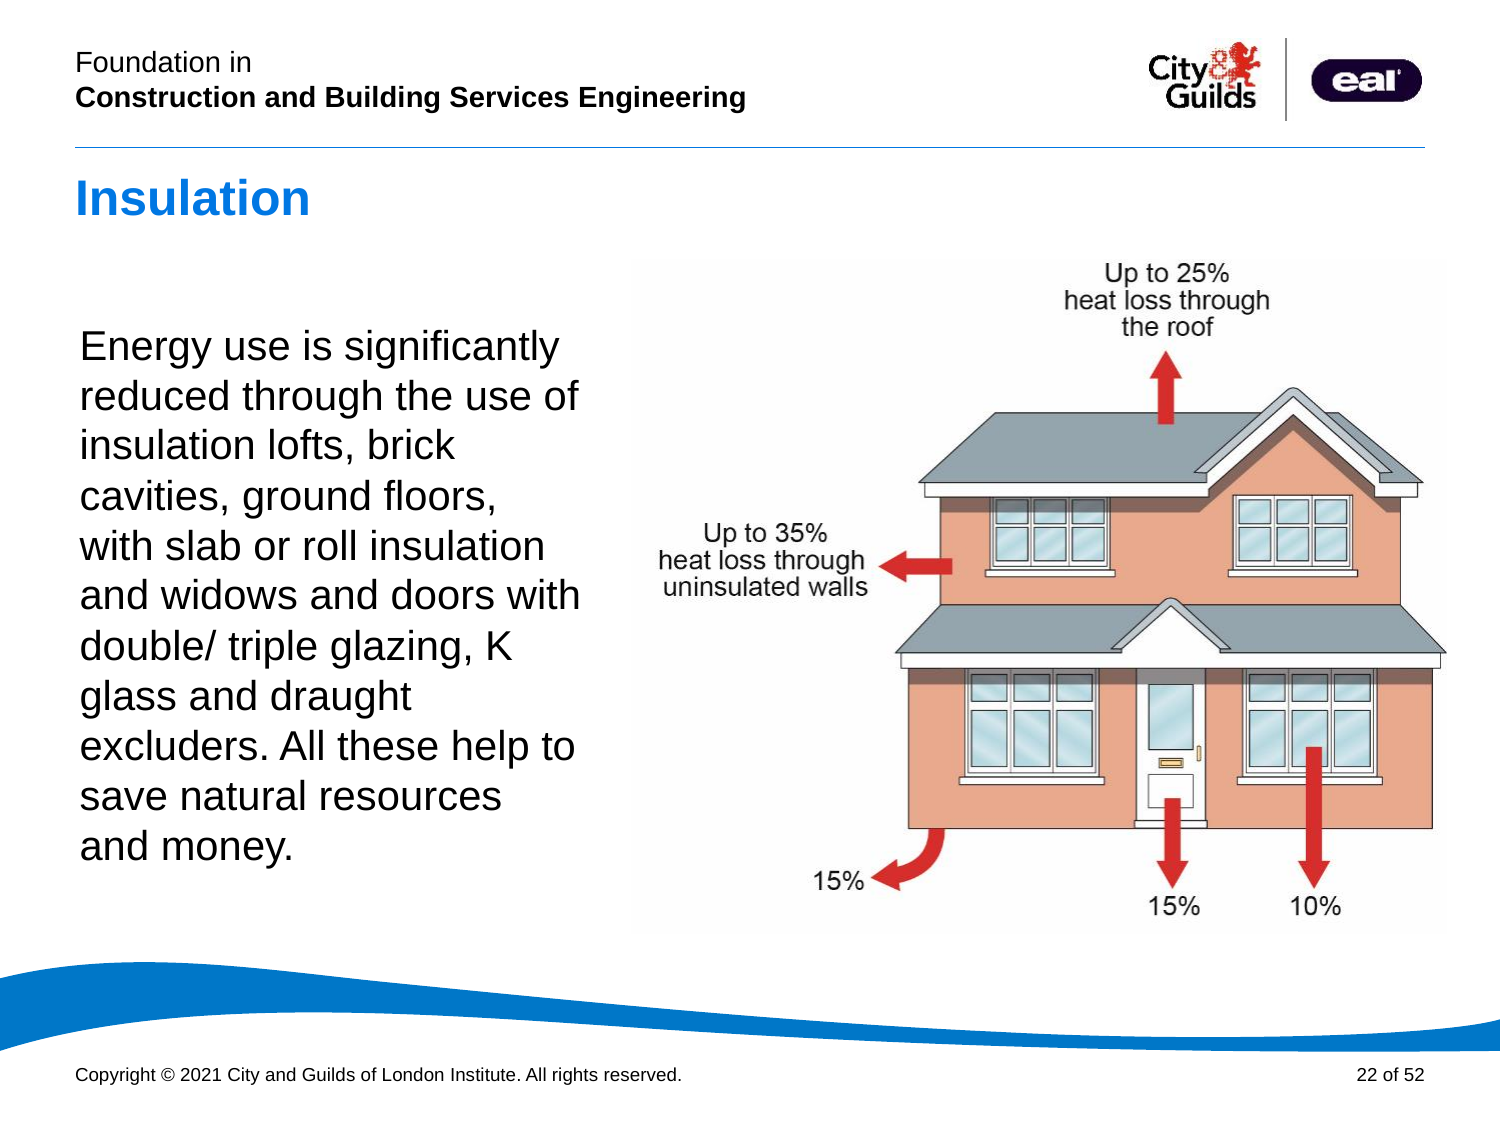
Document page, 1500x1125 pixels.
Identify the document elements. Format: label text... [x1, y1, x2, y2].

text_box Energy use is significantly reduced through the use of insulation lofts, brick cavities, ground floors, with slab or roll insulation and widows and doors with double/ triple glazing, K glass and draught excluders. All these help to save natural resources and money. [64, 310, 597, 876]
title Insulation [74, 165, 1426, 229]
picture [631, 258, 1447, 934]
picture [1149, 38, 1422, 121]
